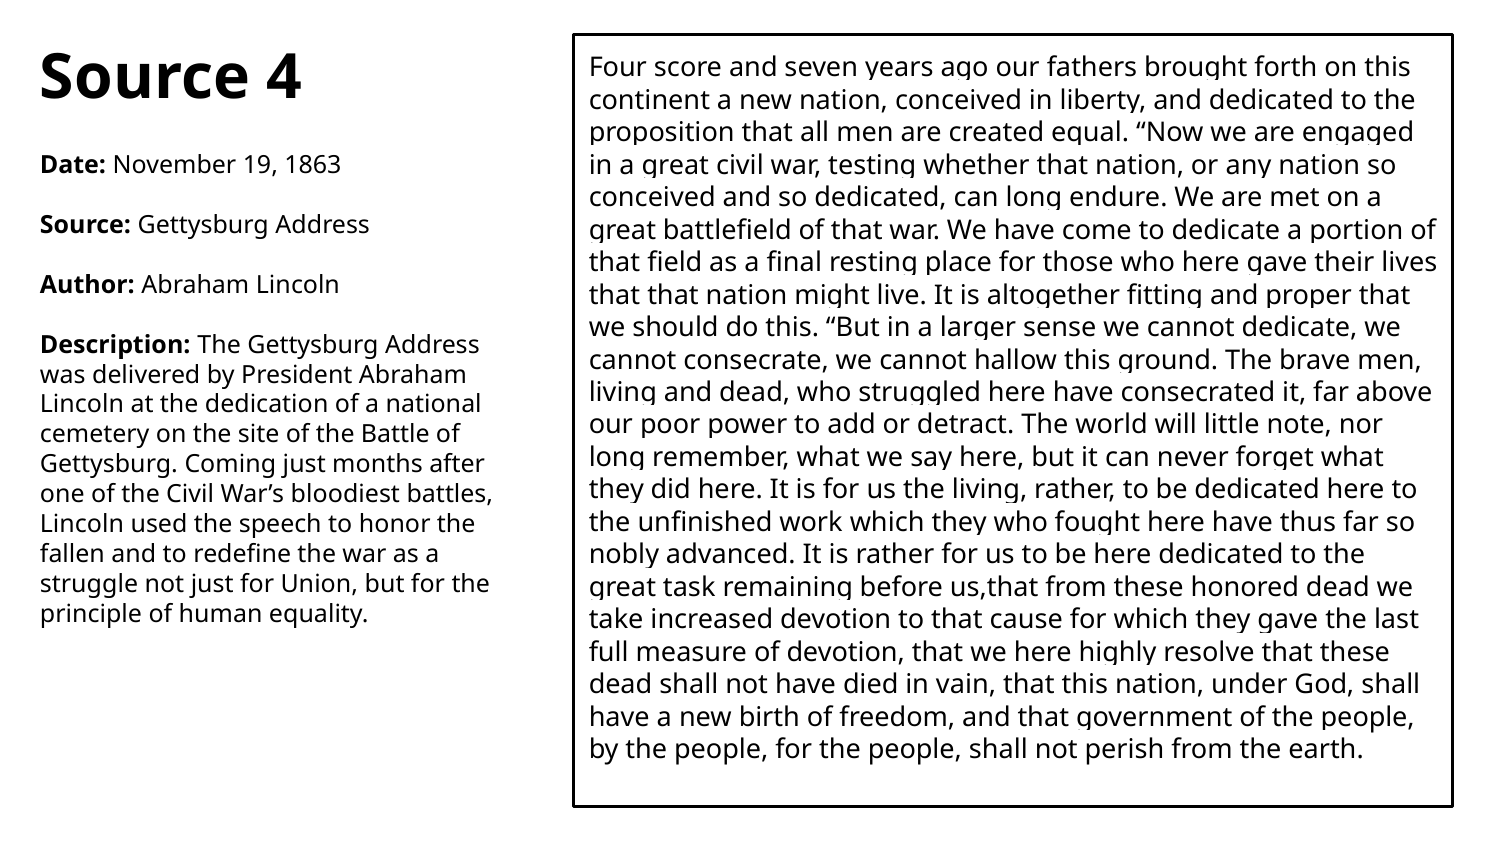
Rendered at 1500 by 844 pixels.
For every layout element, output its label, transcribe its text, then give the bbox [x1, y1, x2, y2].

text_box Four score and seven years ago our fathers brought forth on this continent a new nation, conceived in liberty, and dedicated to the proposition that all men are created equal. “Now we are engaged in a great civil war, testing whether that nation, or any nation so conceived and so dedicated, can long endure. We are met on a great battlefield of that war. We have come to dedicate a portion of that field as a final resting place for those who here gave their lives that that nation might live. It is altogether fitting and proper that we should do this. “But in a larger sense we cannot dedicate, we cannot consecrate, we cannot hallow this ground. The brave men, living and dead, who struggled here have consecrated it, far above our poor power to add or detract. The world will little note, nor long remember, what we say here, but it can never forget what they did here. It is for us the living, rather, to be dedicated here to the unfinished work which they who fought here have thus far so nobly advanced. It is rather for us to be here dedicated to the great task remaining before us,that from these honored dead we take increased devotion to that cause for which they gave the last full measure of devotion, that we here highly resolve that these dead shall not have died in vain, that this nation, under God, shall have a new birth of freedom, and that government of the people, by the people, for the people, shall not perish from the earth. [573, 34, 1453, 807]
text_box Source 4 Date: November 19, 1863 Source: Gettysburg Address Author: Abraham Lincoln Description: The Gettysburg Address was delivered by President Abraham Lincoln at the dedication of a national cemetery on the site of the Battle of Gettysburg. Coming just months after one of the Civil War’s bloodiest battles, Lincoln used the speech to honor the fallen and to redefine the war as a struggle not just for Union, but for the principle of human equality. [24, 21, 534, 749]
